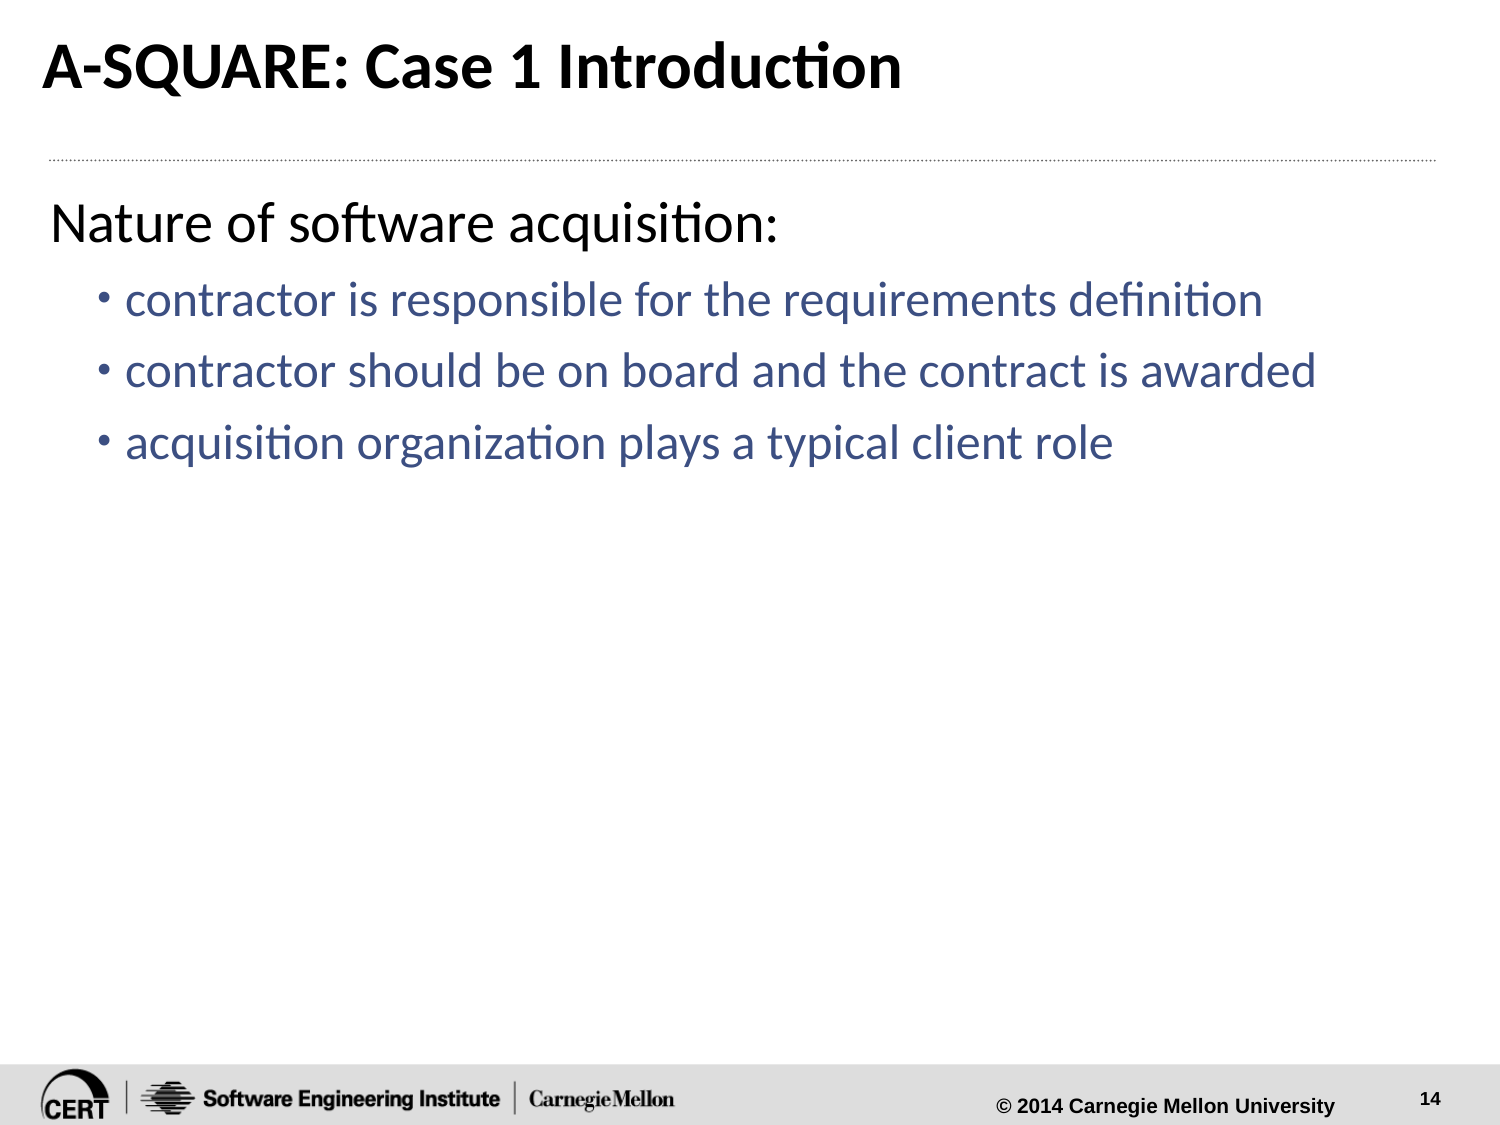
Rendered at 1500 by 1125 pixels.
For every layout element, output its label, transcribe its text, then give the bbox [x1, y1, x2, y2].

title A-SQUARE: Case 1 Introduction [42, 37, 1434, 155]
picture [24, 1065, 688, 1125]
list Nature of software acquisition: contractor is responsible for the requirements definition contractor should be on board and the contract is awarded acquisition organization plays a typical client role [49, 187, 1438, 1001]
